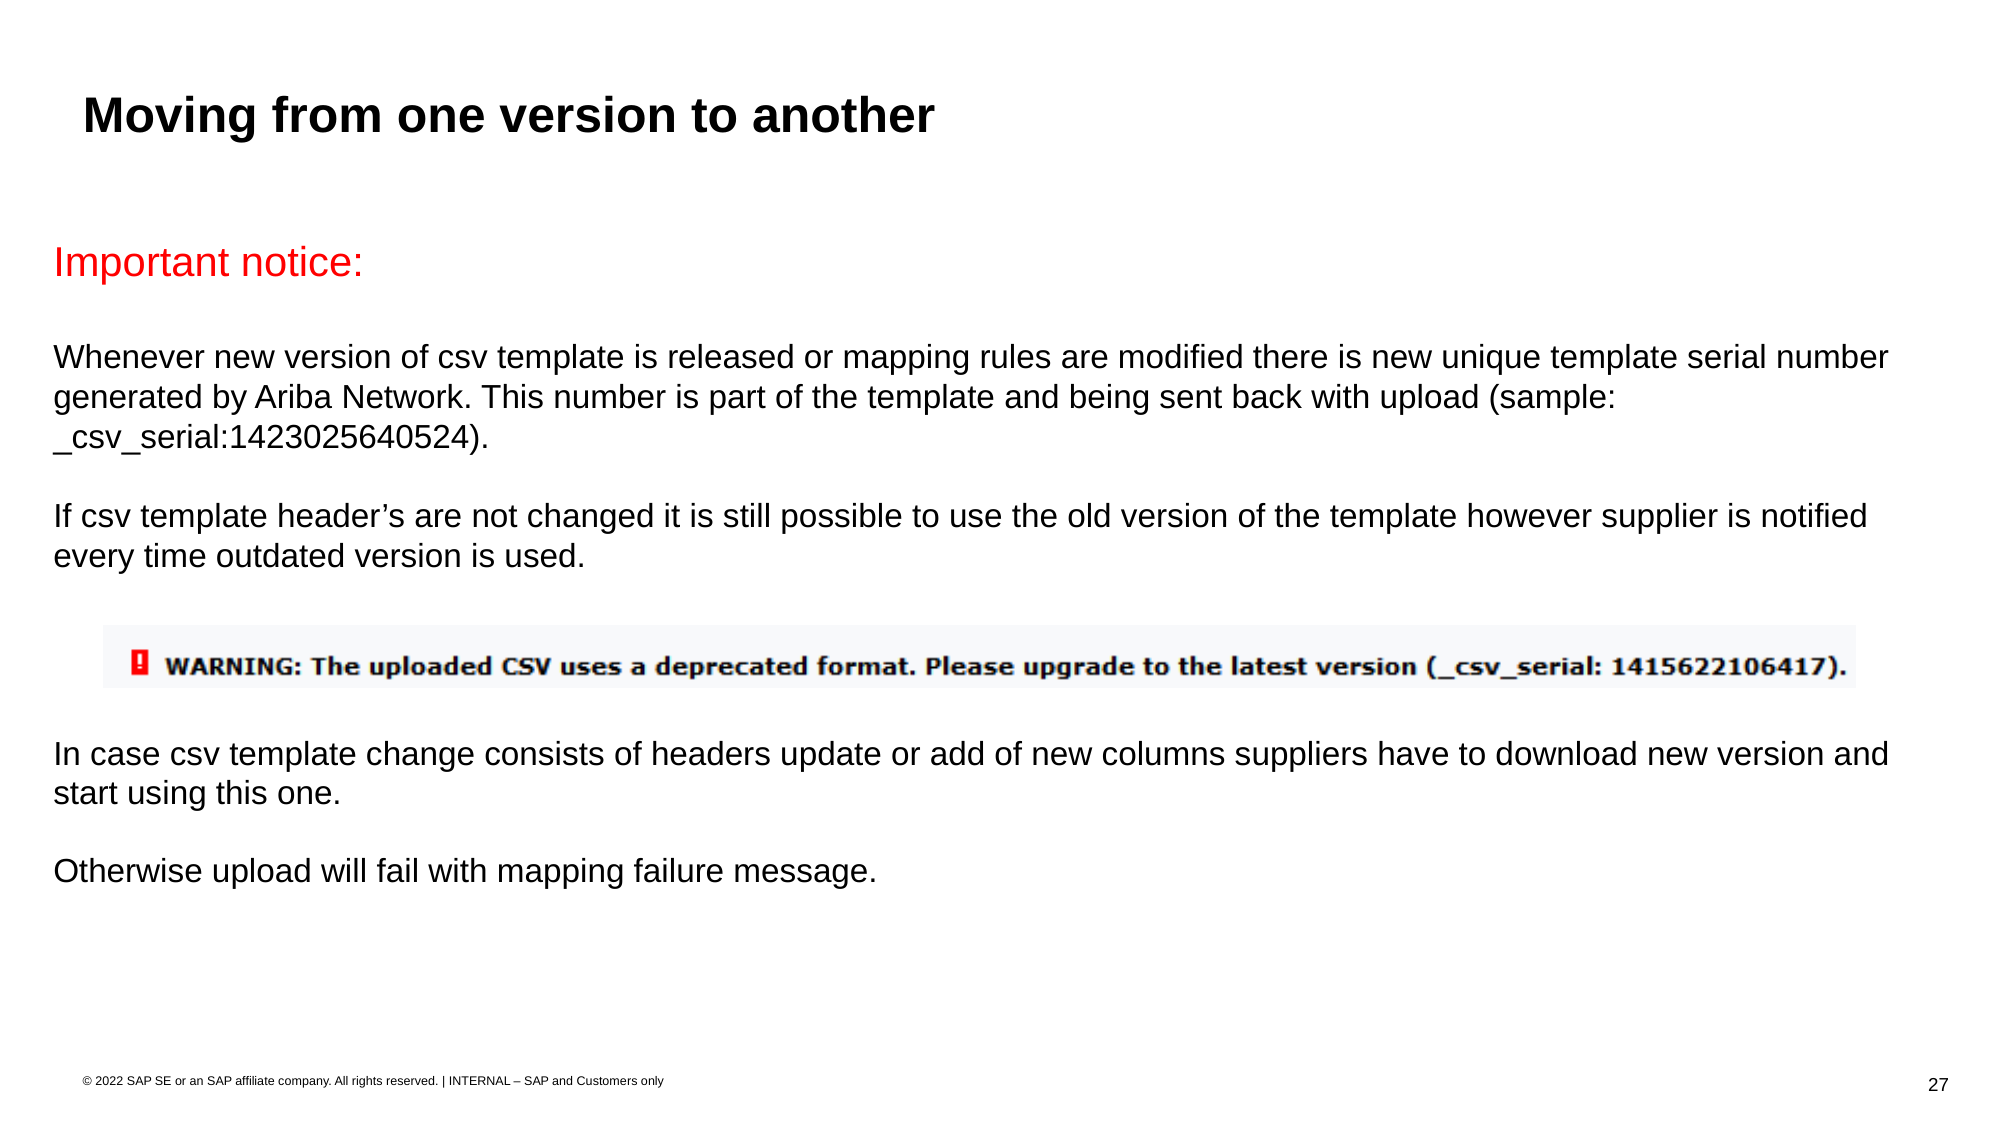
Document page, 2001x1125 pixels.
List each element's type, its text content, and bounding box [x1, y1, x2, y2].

list Important notice: Whenever new version of csv template is released or mapping rules are modified there is new unique template serial number generated by Ariba Network. This number is part of the template and being sent back with upload (sample: _csv_serial:1423025640524). If csv template header’s are not changed it is still possible to use the old version of the template however supplier is notified every time outdated version is used. In case csv template change consists of headers update or add of new columns suppliers have to download new version and start using this one. Otherwise upload will fail with mapping failure message. [53, 234, 1947, 1054]
title Moving from one version to another [82, 82, 1918, 204]
picture [103, 625, 1857, 688]
